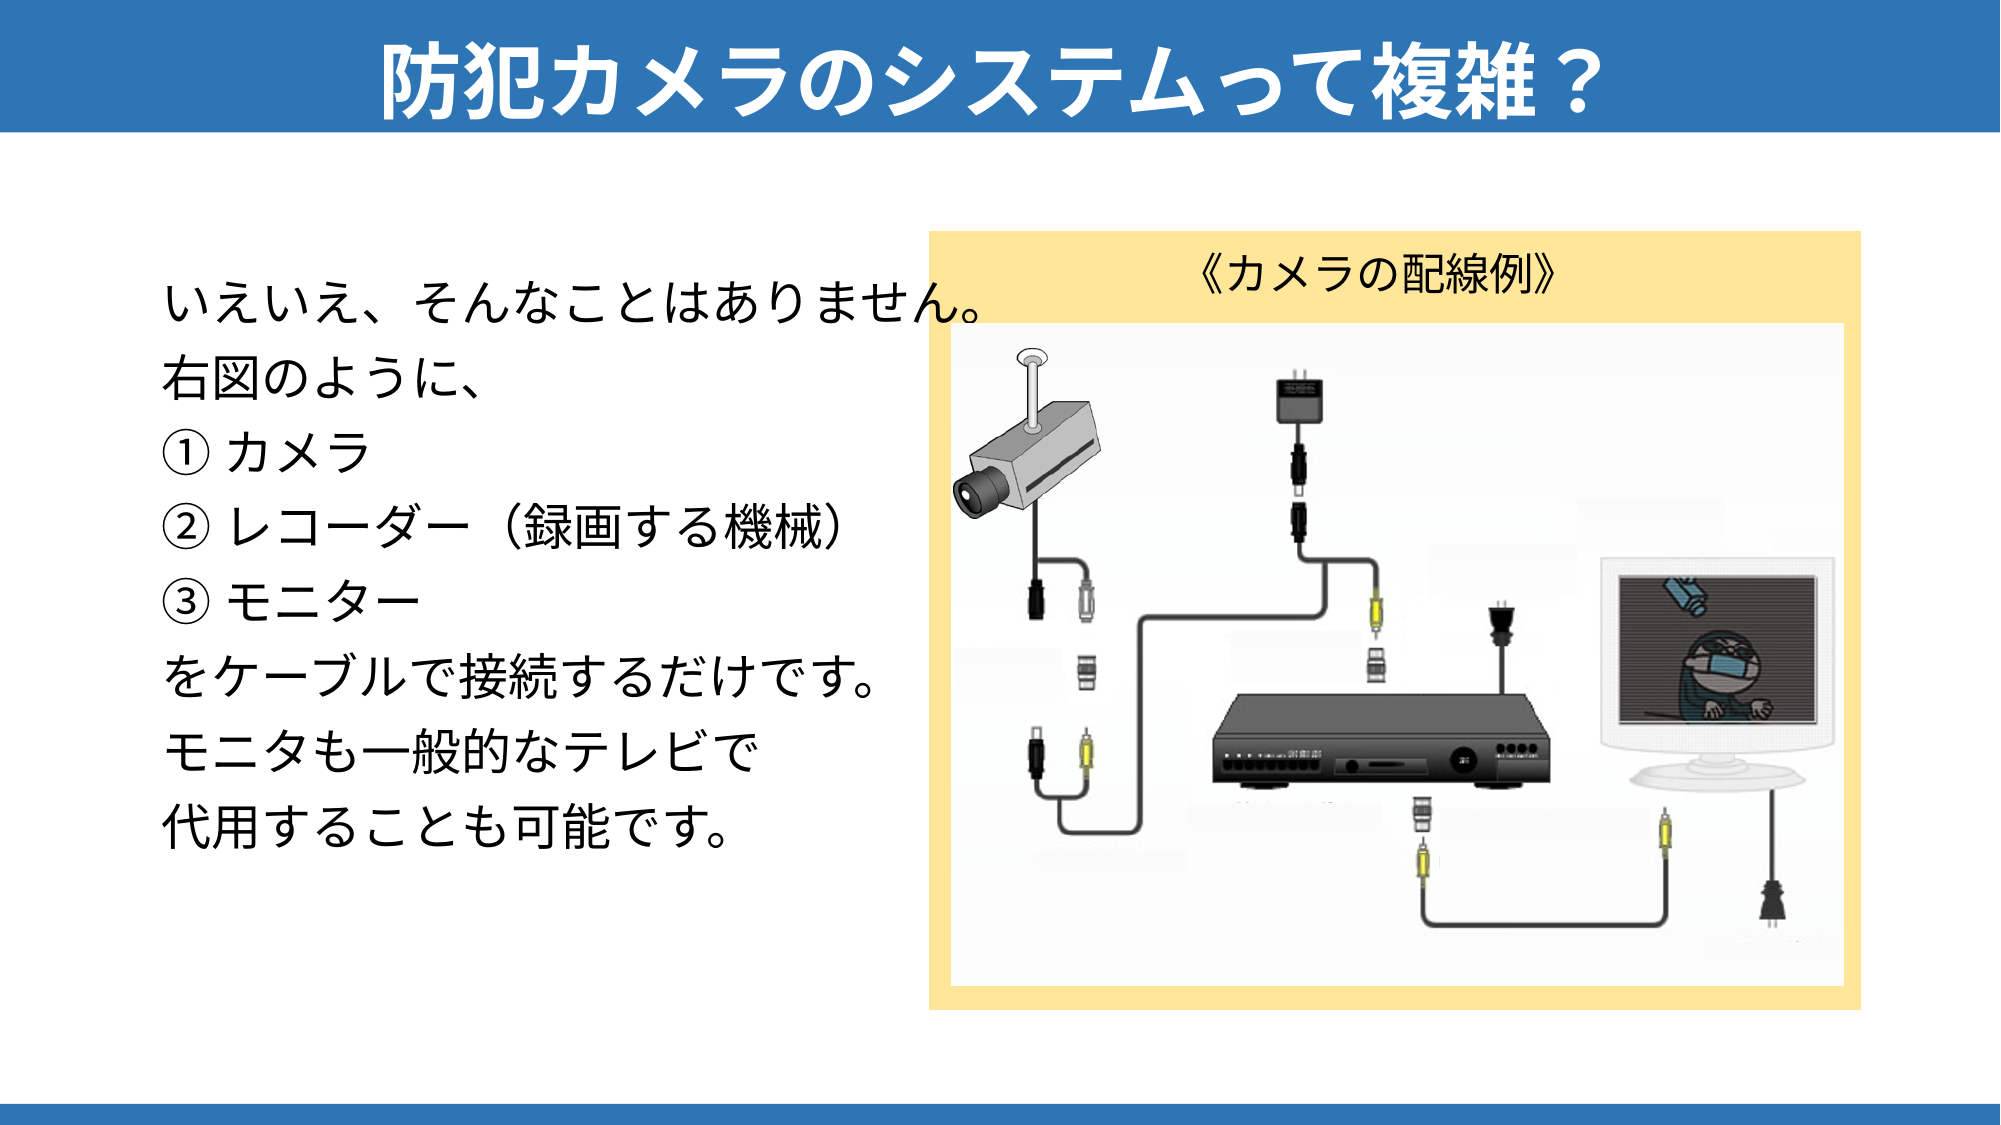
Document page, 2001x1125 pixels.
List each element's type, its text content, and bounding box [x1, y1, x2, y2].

text_box [0, 1103, 2000, 1125]
text_box [0, 0, 2000, 133]
text_box 《カメラの配線例》 [1164, 244, 1599, 323]
list いえいえ、そんなことはありません。 右図のように、 ①カメラ ②レコーダー（録画する機械） ③モニター をケーブルで接続するだけです。 モニタも一般的なテレビで 代用することも可能です。 [146, 270, 1029, 923]
text_box 防犯カメラのシステムって複雑？ [364, 21, 1636, 137]
text_box [927, 229, 1863, 1012]
picture [951, 323, 1844, 986]
